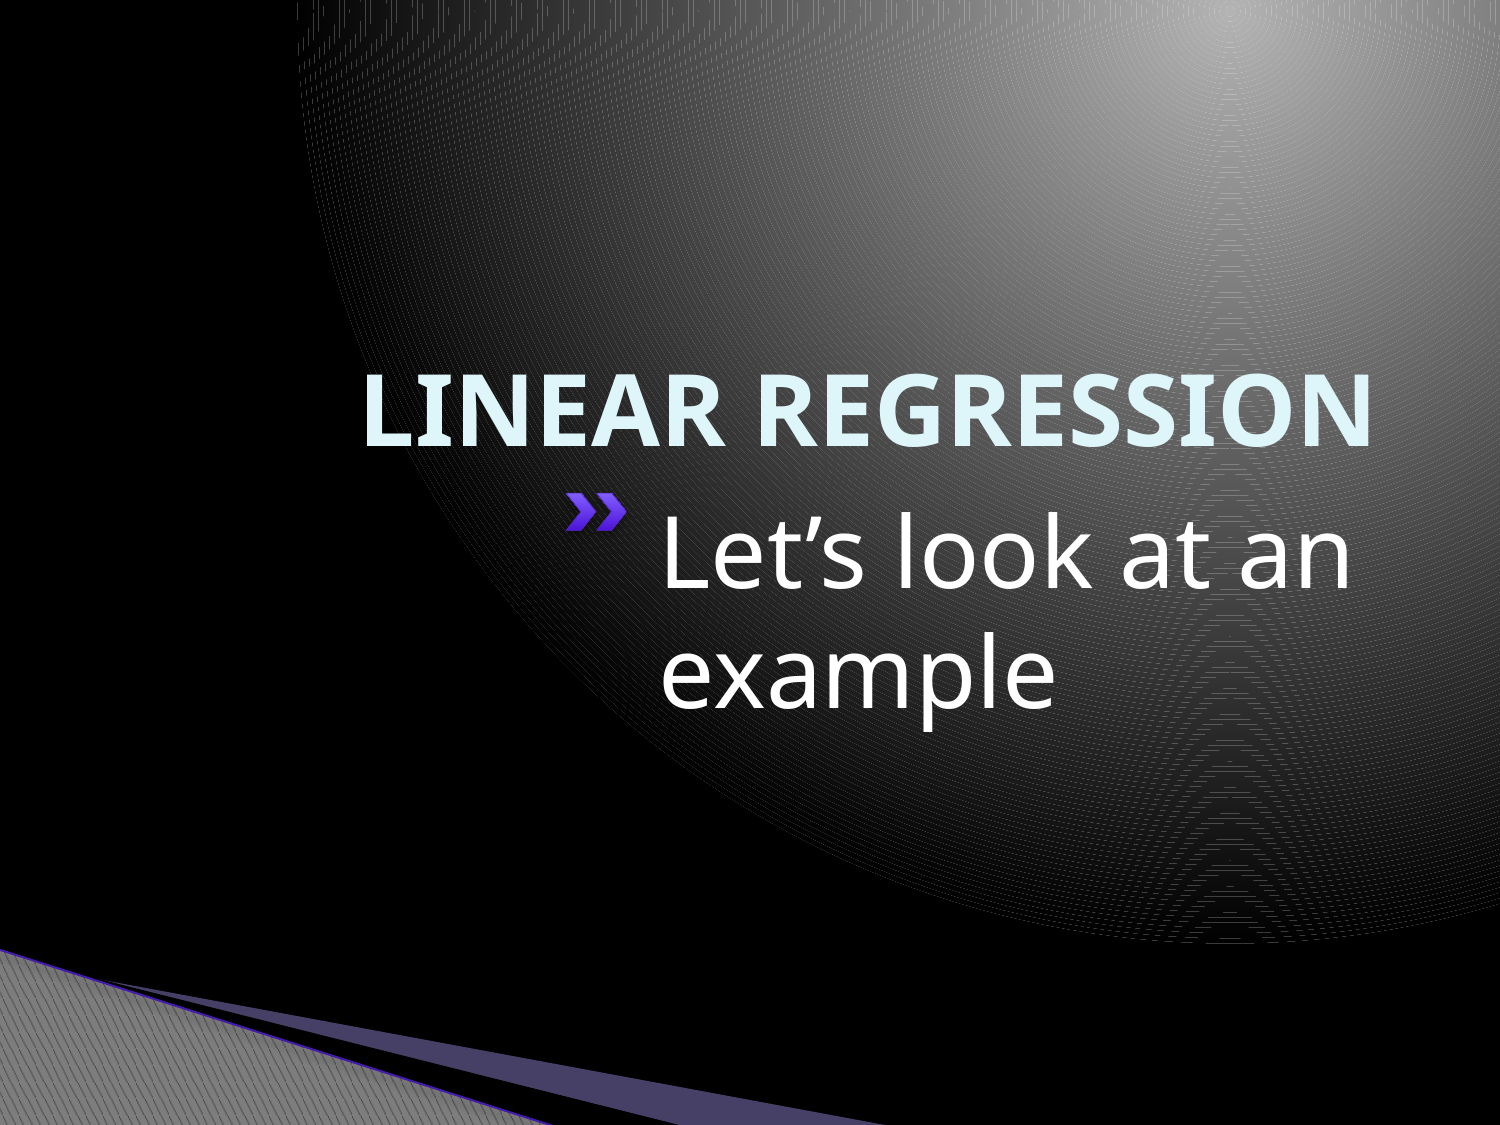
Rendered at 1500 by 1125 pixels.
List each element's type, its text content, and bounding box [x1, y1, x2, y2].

picture [0, 952, 543, 1125]
list Let’s look at an example [643, 480, 1394, 720]
title LINEAR REGRESSION [118, 173, 1394, 474]
